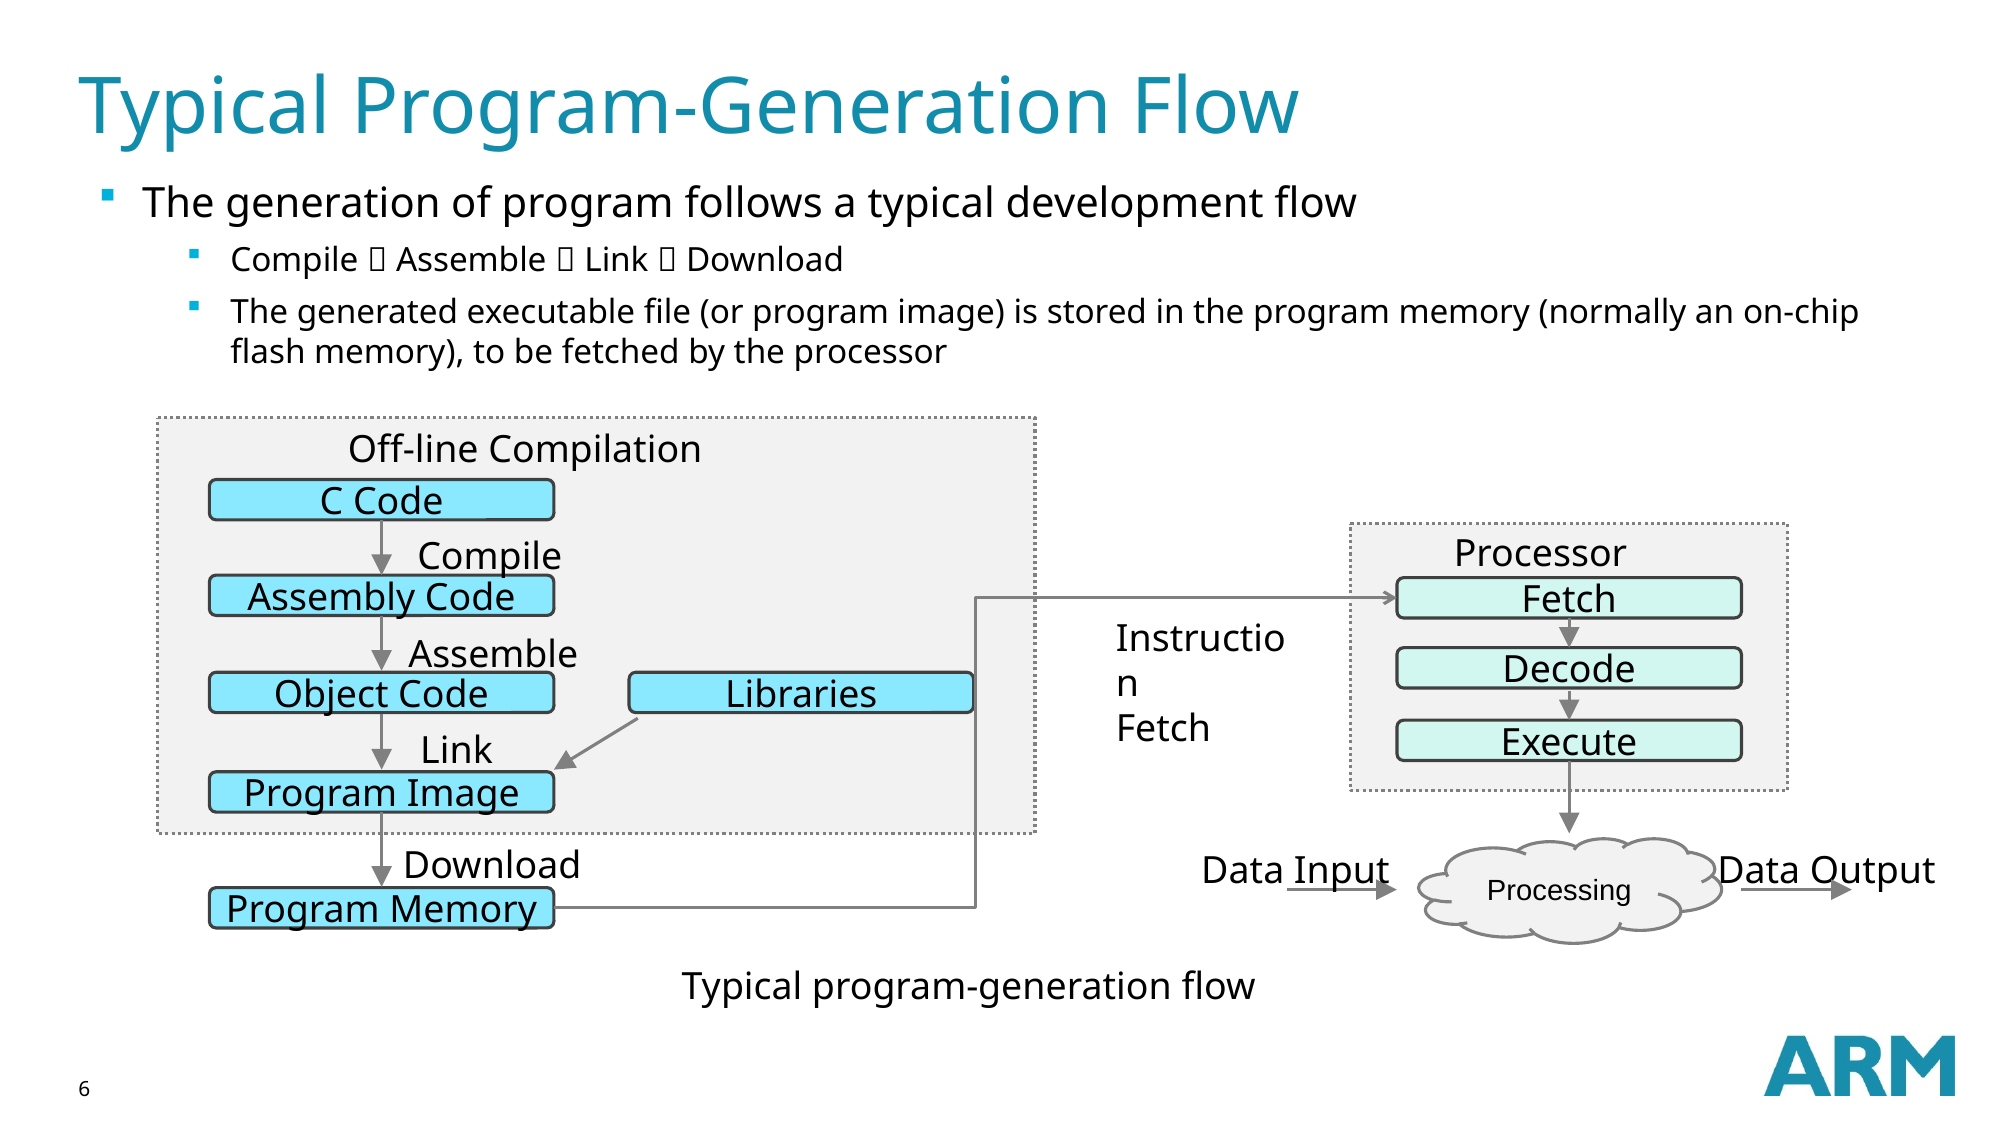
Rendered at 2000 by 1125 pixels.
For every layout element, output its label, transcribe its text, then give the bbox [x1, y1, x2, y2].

picture [1763, 1035, 1955, 1096]
text_box Data Output [1861, 838, 1951, 899]
title Typical Program-Generation Flow [78, 55, 1910, 150]
text_box Typical program-generation flow [666, 958, 1271, 1015]
list The generation of program follows a typical development flow Compile  Assemble  Link  Download The generated executable file (or program image) is stored in the program memory (normally an on-chip flash memory), to be fetched by the processor [98, 175, 1884, 407]
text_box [157, 417, 1853, 944]
